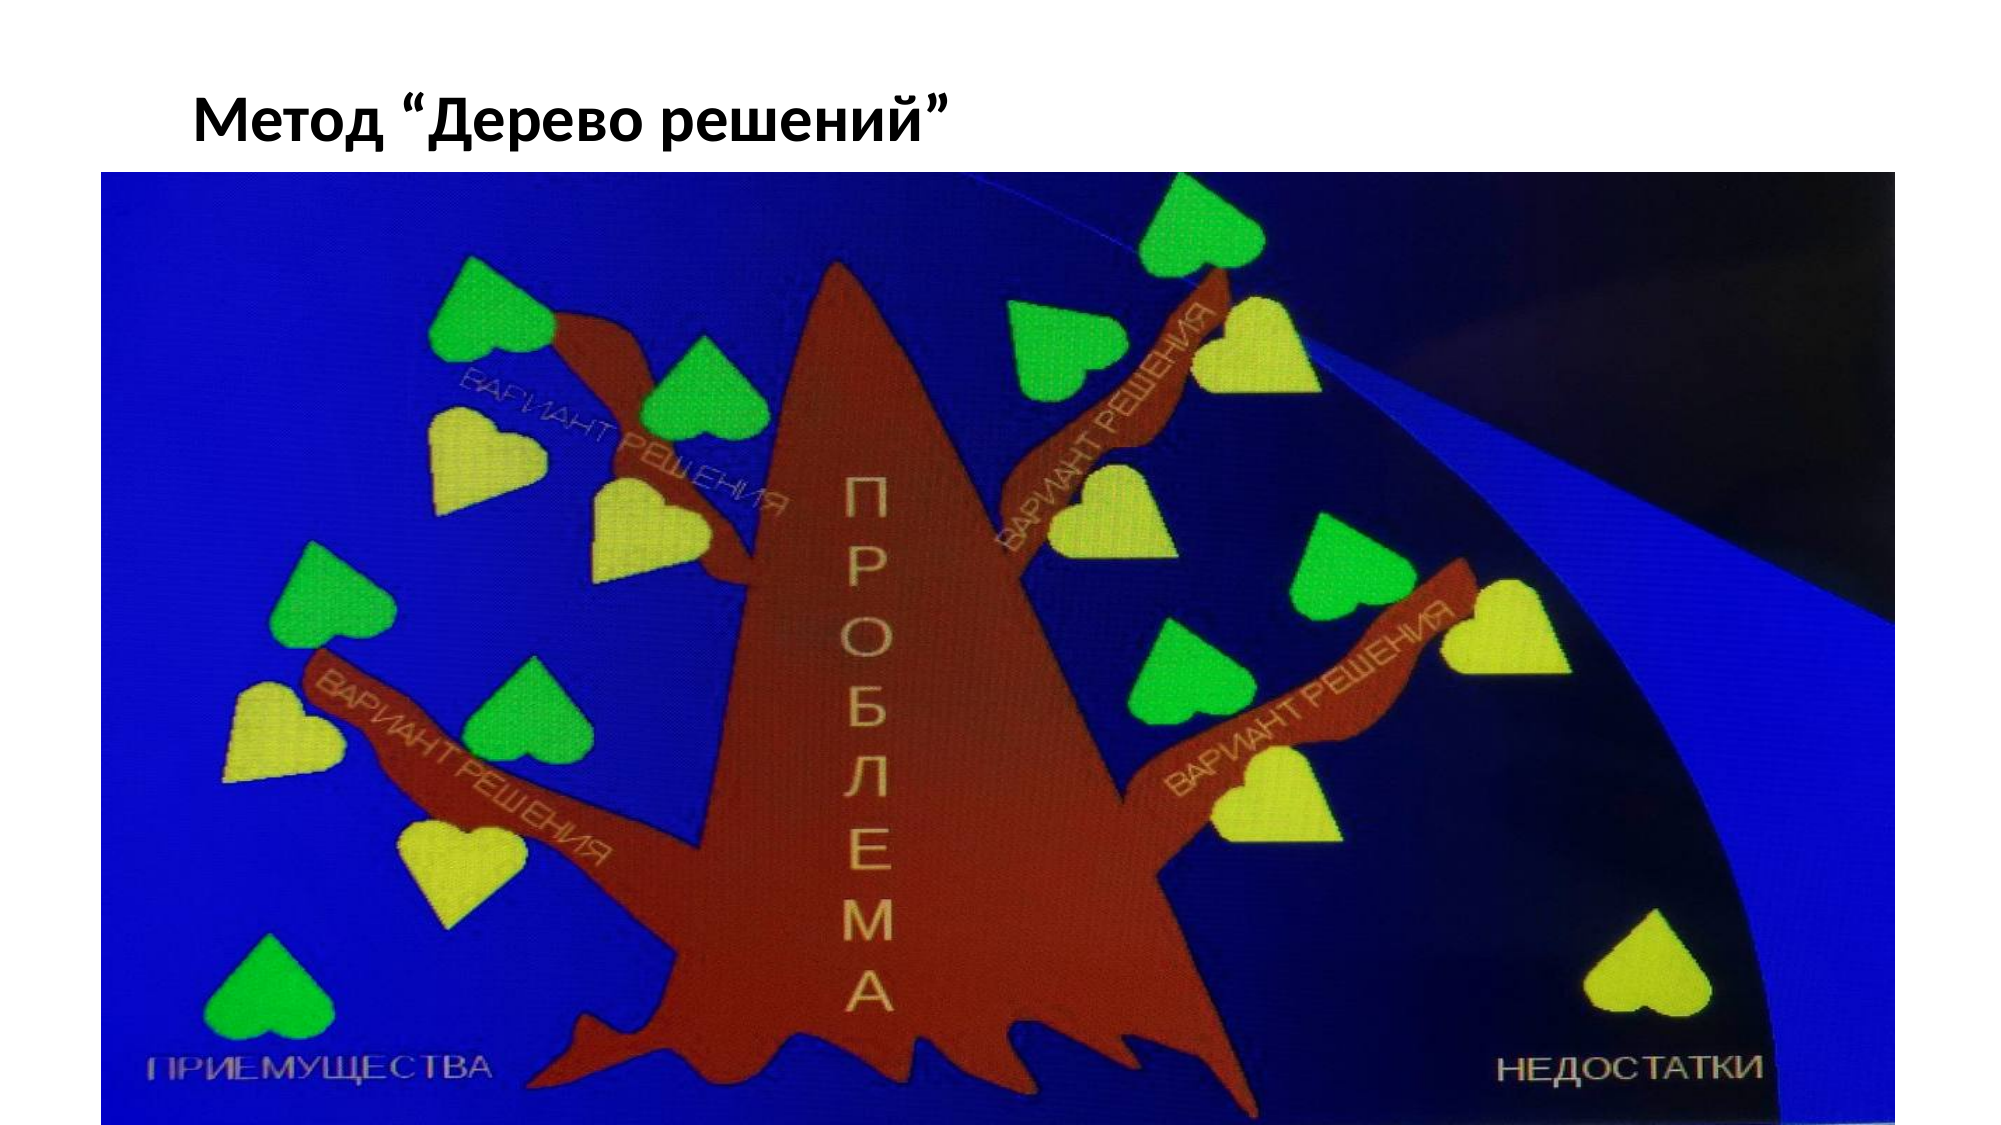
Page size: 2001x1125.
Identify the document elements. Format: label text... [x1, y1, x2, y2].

text_box Метод “Дерево решений” [177, 66, 1543, 162]
picture [100, 172, 1896, 1125]
